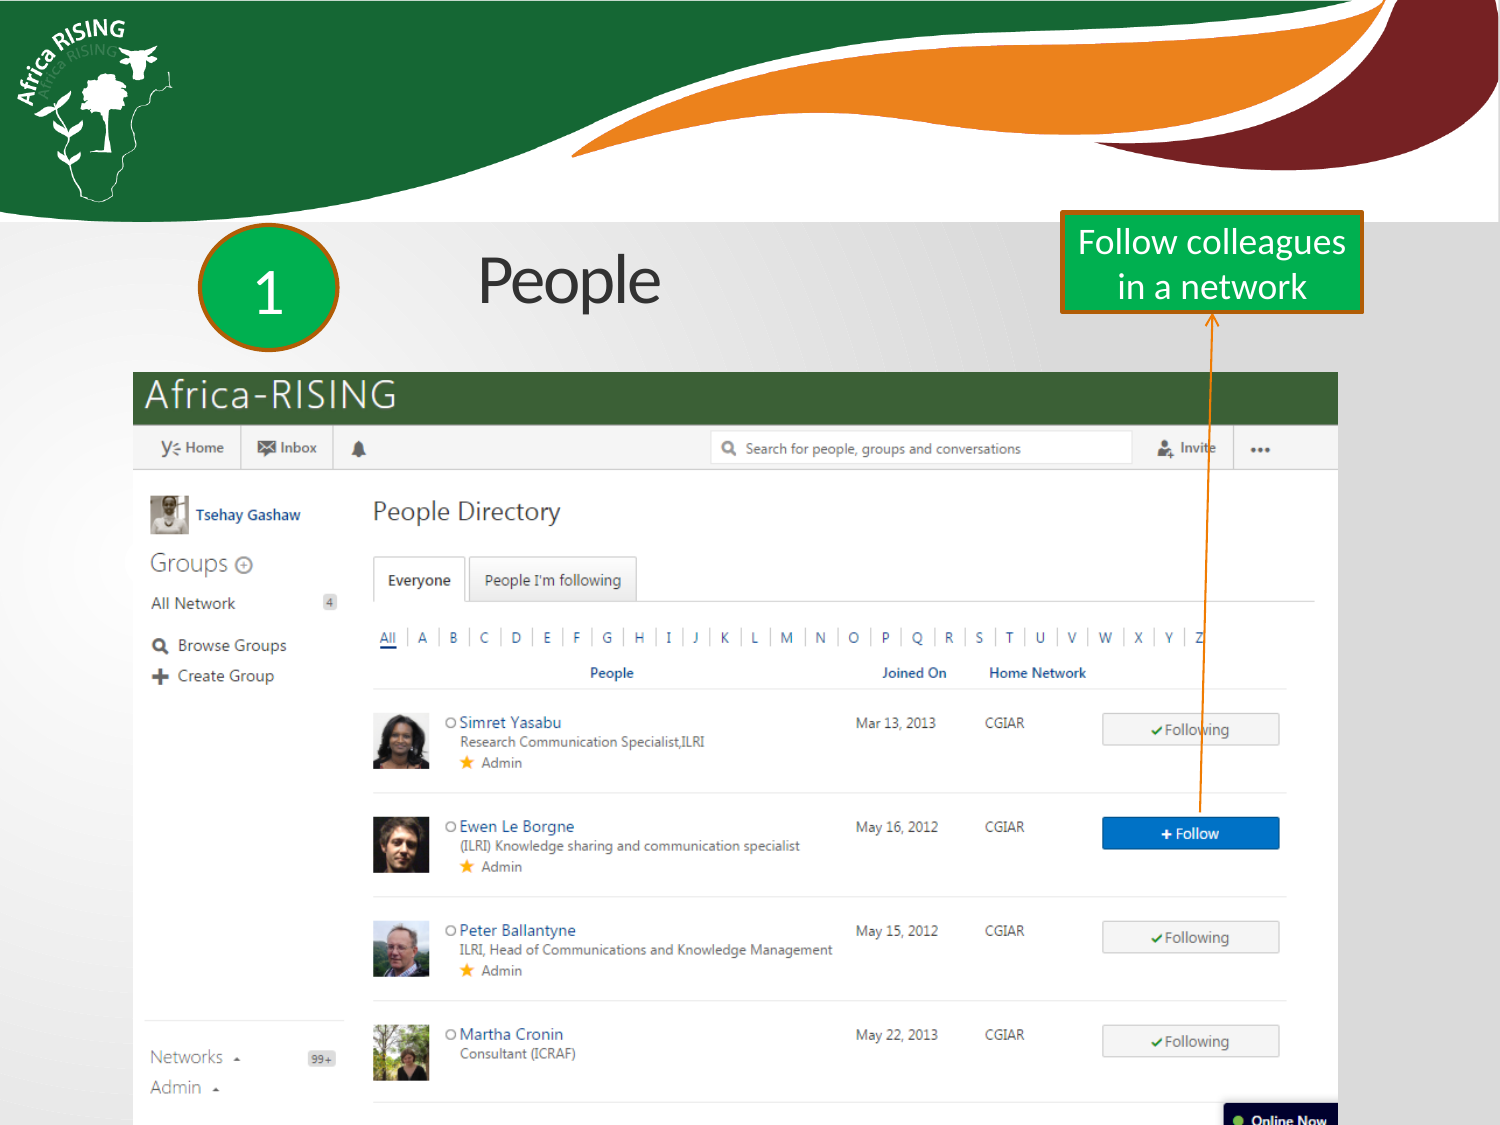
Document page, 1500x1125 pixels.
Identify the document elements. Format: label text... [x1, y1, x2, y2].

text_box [1199, 311, 1213, 814]
picture [133, 372, 1339, 1125]
picture [0, 0, 1499, 222]
text_box 1 [197, 222, 340, 353]
title People [462, 225, 1113, 325]
text_box Follow colleagues in a network [1060, 210, 1364, 314]
